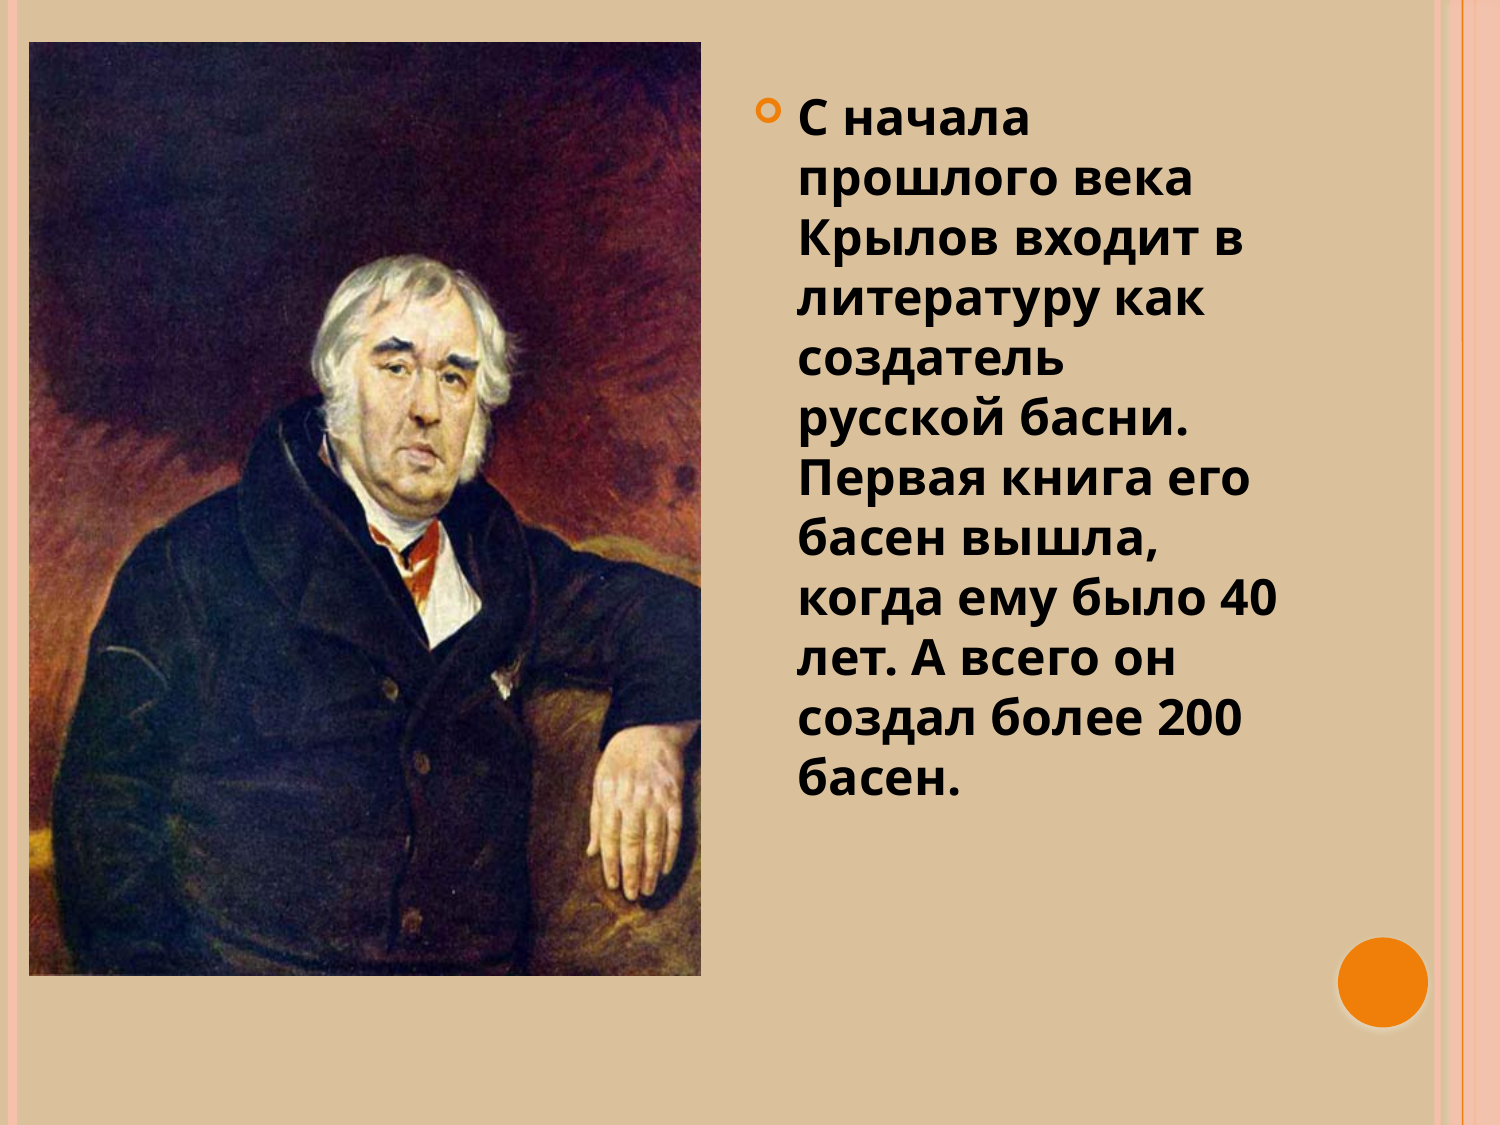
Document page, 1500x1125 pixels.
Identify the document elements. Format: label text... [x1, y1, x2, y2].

picture [29, 42, 702, 977]
list С начала прошлого века Крылов входит в литературу как создатель русской басни. Первая книга его басен вышла, когда ему было 40 лет. А всего он создал более 200 басен. [738, 78, 1300, 1000]
